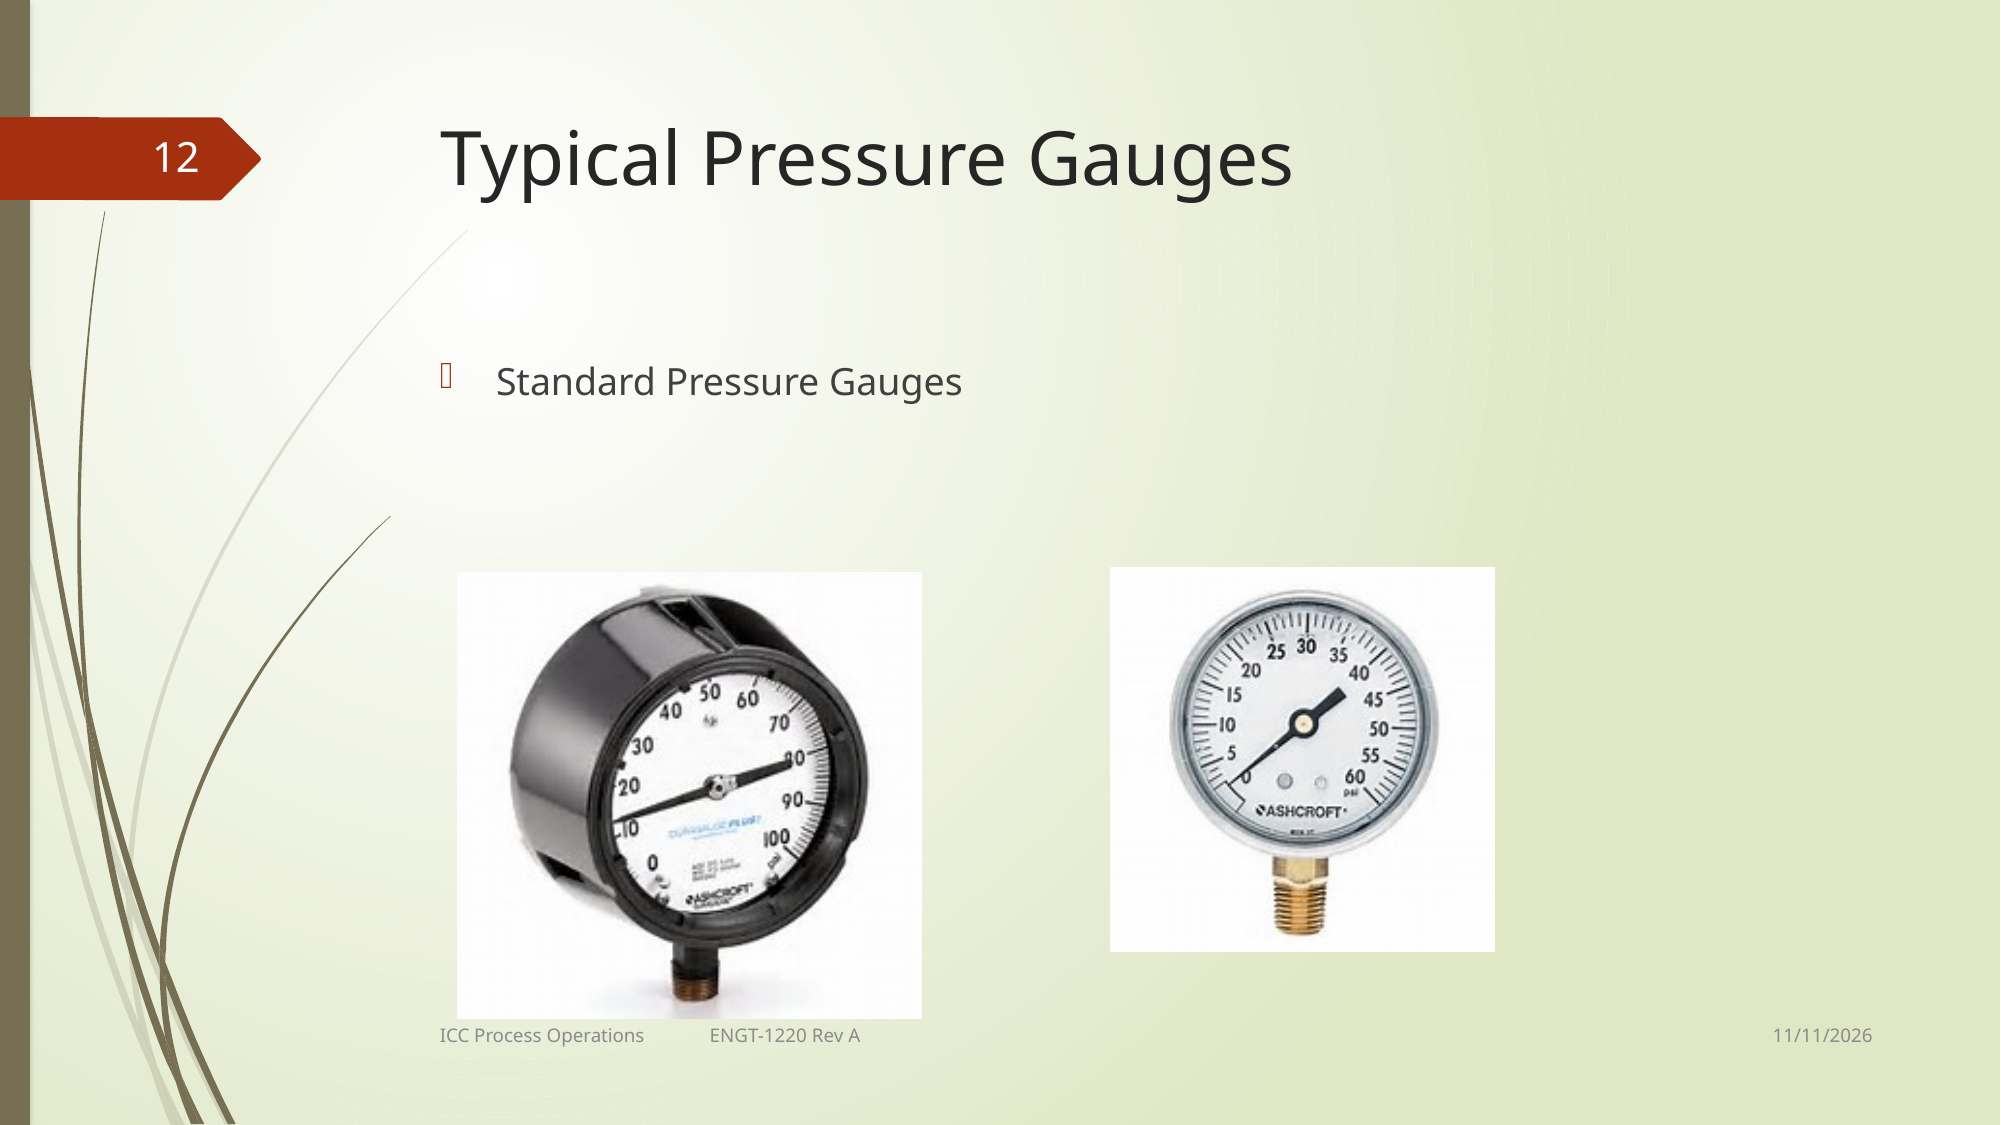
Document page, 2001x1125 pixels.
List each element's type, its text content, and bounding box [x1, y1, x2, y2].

footer ICC Process Operations ENGT-1220 Rev A [424, 1006, 1675, 1067]
slide_number 12 [87, 129, 216, 190]
title Typical Pressure Gauges [425, 102, 1888, 313]
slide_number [1699, 1005, 1888, 1067]
picture [1110, 566, 1495, 952]
list Standard Pressure Gauges [424, 350, 1016, 418]
picture [457, 572, 922, 1020]
